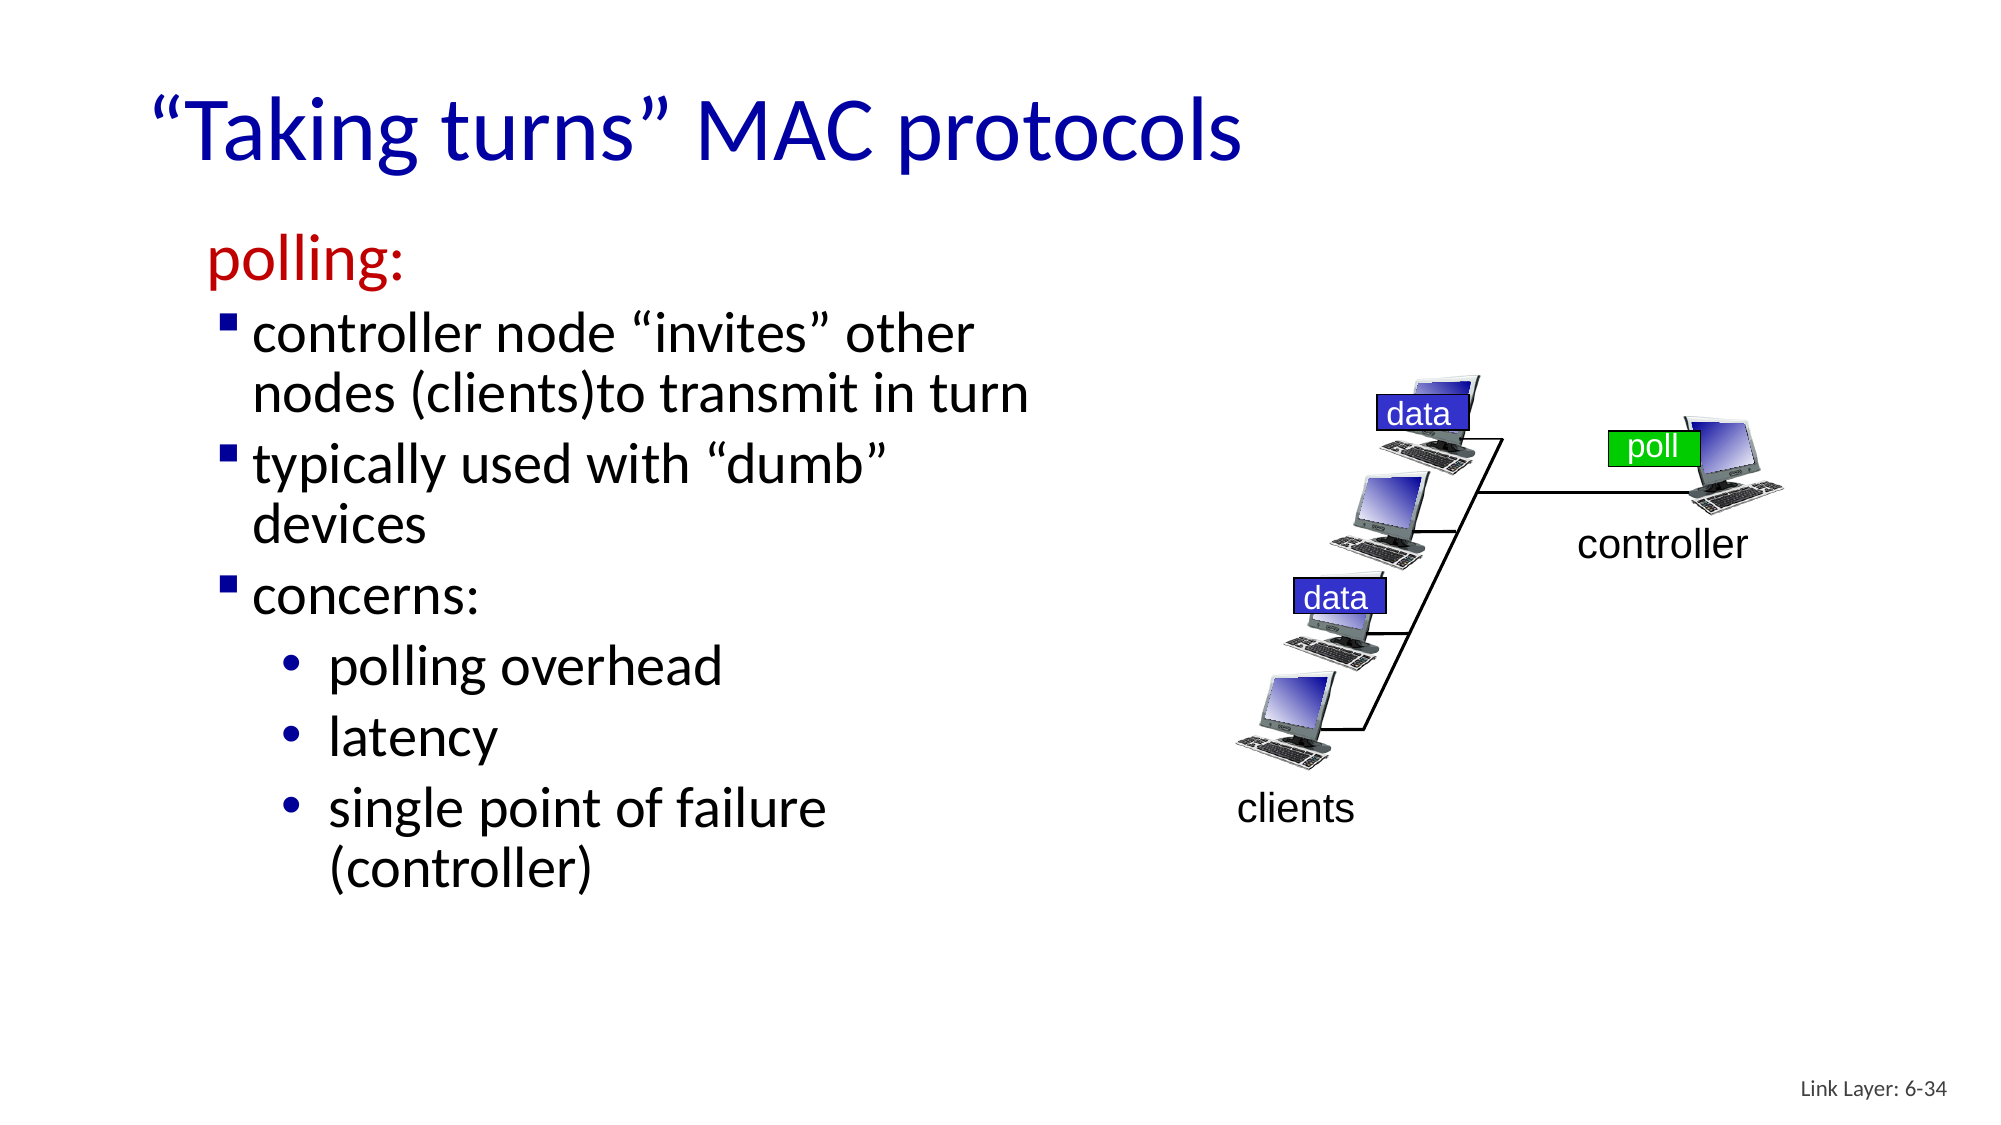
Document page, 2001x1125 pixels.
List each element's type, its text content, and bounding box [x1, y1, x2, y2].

title “Taking turns” MAC protocols [131, 57, 1857, 205]
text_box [1304, 466, 1363, 568]
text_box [1371, 385, 1470, 438]
slide_number Link Layer: 6-34 [1512, 1056, 1963, 1117]
text_box polling: controller node “invites” other nodes (clients)to transmit in turn typically used with “dumb” devices concerns: polling overhead latency single point of failure (controller) [191, 218, 1092, 1049]
text_box clients [1222, 773, 1371, 839]
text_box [1258, 566, 1363, 679]
text_box controller [1562, 509, 1764, 575]
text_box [1608, 417, 1701, 473]
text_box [1288, 568, 1363, 624]
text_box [1210, 666, 1339, 778]
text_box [1680, 411, 1809, 523]
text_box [1354, 370, 1483, 483]
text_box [1363, 438, 1503, 730]
